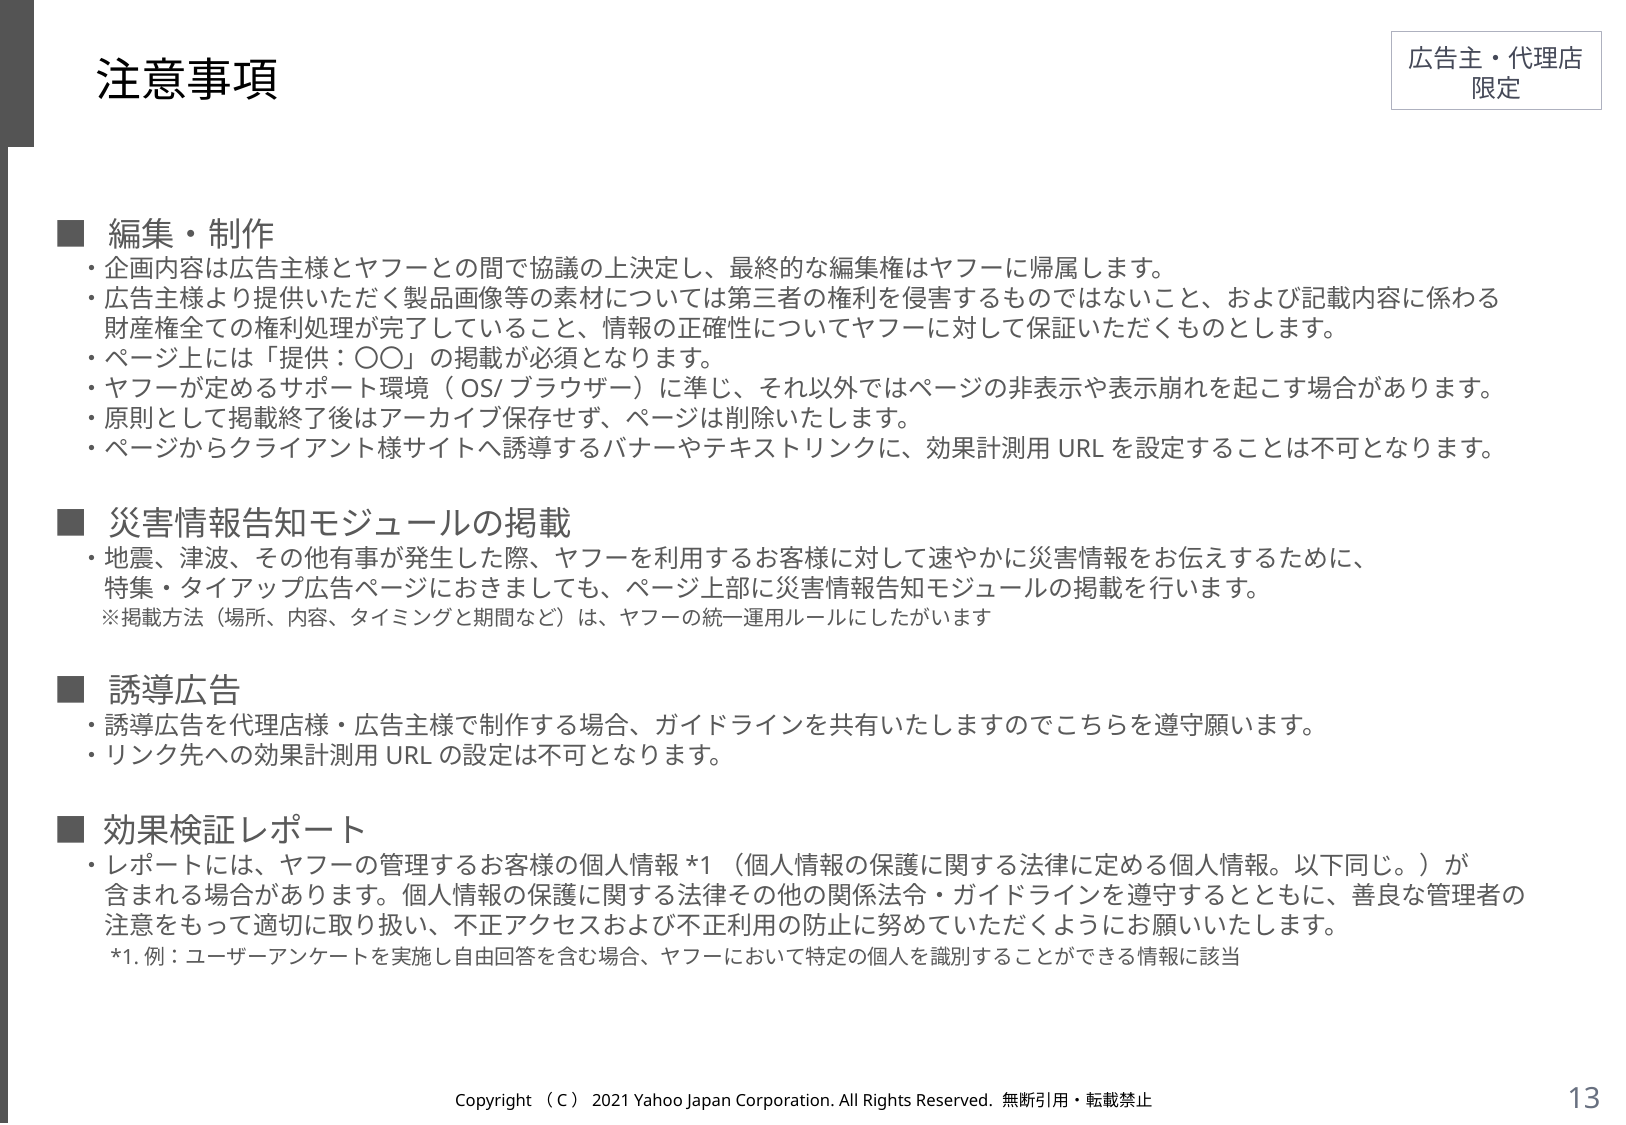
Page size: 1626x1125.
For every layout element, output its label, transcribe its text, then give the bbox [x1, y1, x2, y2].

footer Copyright（C）2021 Yahoo Japan Corporation. All Rights Reserved. 無断引用・転載禁止 [440, 1082, 1185, 1118]
text_box ■ 編集・制作 ・企画内容は広告主様とヤフーとの間で協議の上決定し、最終的な編集権はヤフーに帰属します。 ・広告主様より提供いただく製品画像等の素材については第三者の権利を侵害するものではないこと、および記載内容に係わる 財産権全ての権利処理が完了していること、情報の正確性についてヤフーに対して保証いただくものとします。 ・ページ上には「提供：〇〇」の掲載が必須となります。 ・ヤフーが定めるサポート環境（OS/ブラウザー）に準じ、それ以外ではページの非表示や表示崩れを起こす場合があります。 ・原則として掲載終了後はアーカイブ保存せず、ページは削除いたします。 ・ページからクライアント様サイトへ誘導するバナーやテキストリンクに、効果計測用URLを設定することは不可となります。 ■ 災害情報告知モジュールの掲載 ・地震、津波、その他有事が発生した際、ヤフーを利用するお客様に対して速やかに災害情報をお伝えするために、 特集・タイアップ広告ページにおきましても、ページ上部に災害情報告知モジュールの掲載を行います。 ※掲載方法（場所、内容、タイミングと期間など）は、ヤフーの統一運用ルールにしたがいます ■ 誘導広告 ・誘導広告を代理店様・広告主様で制作する場合、ガイドラインを共有いたしますのでこちらを遵守願います。 ・リンク先への効果計測用URLの設定は不可となります。 ■ 効果検証レポート ・レポートには、ヤフーの管理するお客様の個人情報*1（個人情報の保護に関する法律に定める個人情報。以下同じ。）が 含まれる場合があります。個人情報の保護に関する法律その他の関係法令・ガイドラインを遵守するとともに、善良な管理者の 注意をもって適切に取り扱い、不正アクセスおよび不正利用の防止に努めていただくようにお願いいたします。 *1.例：ユーザーアンケートを実施し自由回答を含む場合、ヤフーにおいて特定の個人を識別することができる情報に該当 [39, 205, 1586, 977]
title 注意事項 [80, 42, 1392, 114]
